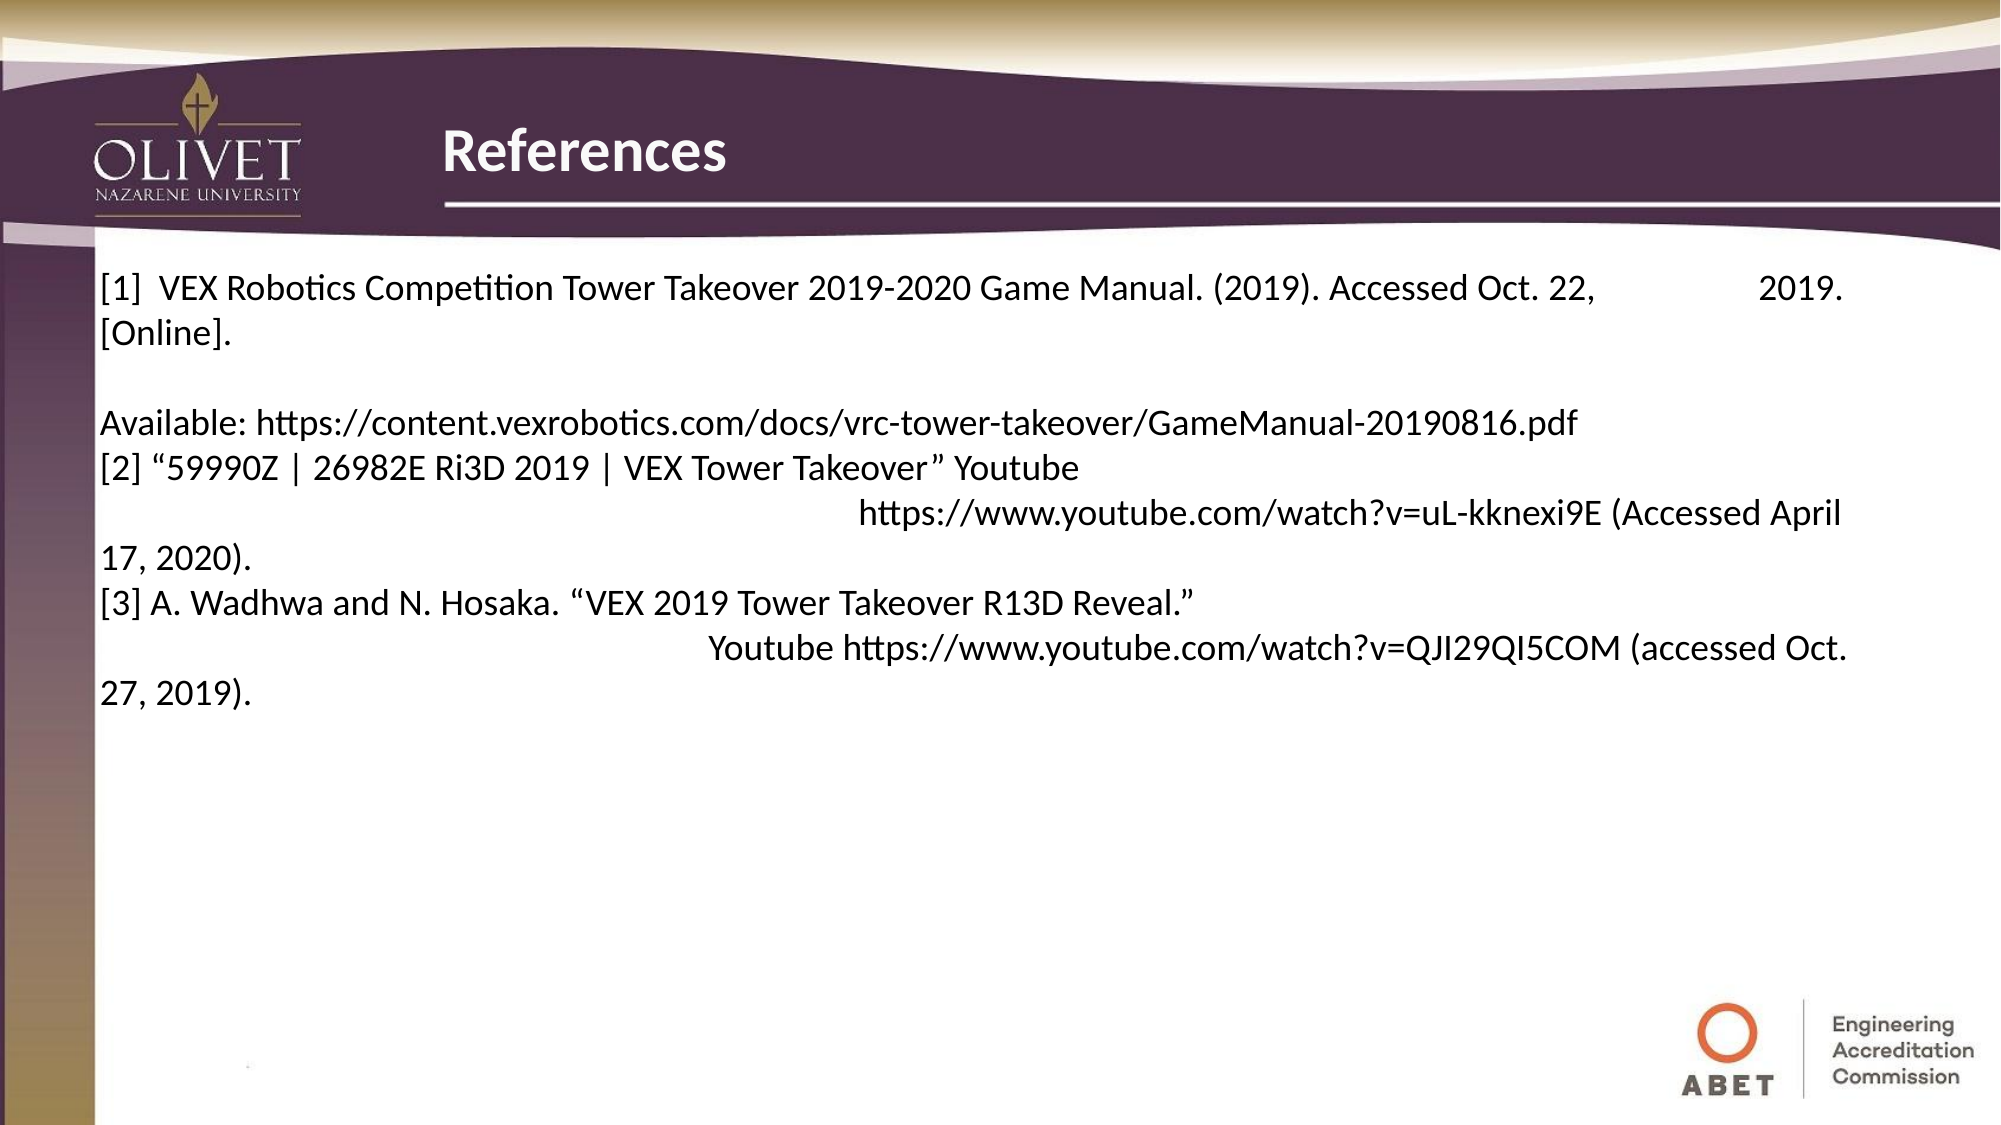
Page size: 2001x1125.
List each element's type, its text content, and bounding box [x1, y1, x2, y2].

list [1] VEX Robotics Competition Tower Takeover 2019-2020 Game Manual. (2019). Accessed Oct. 22, 2019. [Online]. Available: https://content.vexrobotics.com/docs/vrc-tower-takeover/GameManual-20190816.pdf [2] “59990Z | 26982E Ri3D 2019 | VEX Tower Takeover” Youtube https://www.youtube.com/watch?v=uL-kknexi9E (Accessed April 17, 2020). [3] A. Wadhwa and N. Hosaka. “VEX 2019 Tower Takeover R13D Reveal.” Youtube https://www.youtube.com/watch?v=QJI29QI5COM (accessed Oct. 27, 2019). [99, 263, 1863, 983]
title References [442, 59, 1863, 263]
picture [0, 0, 2001, 1125]
